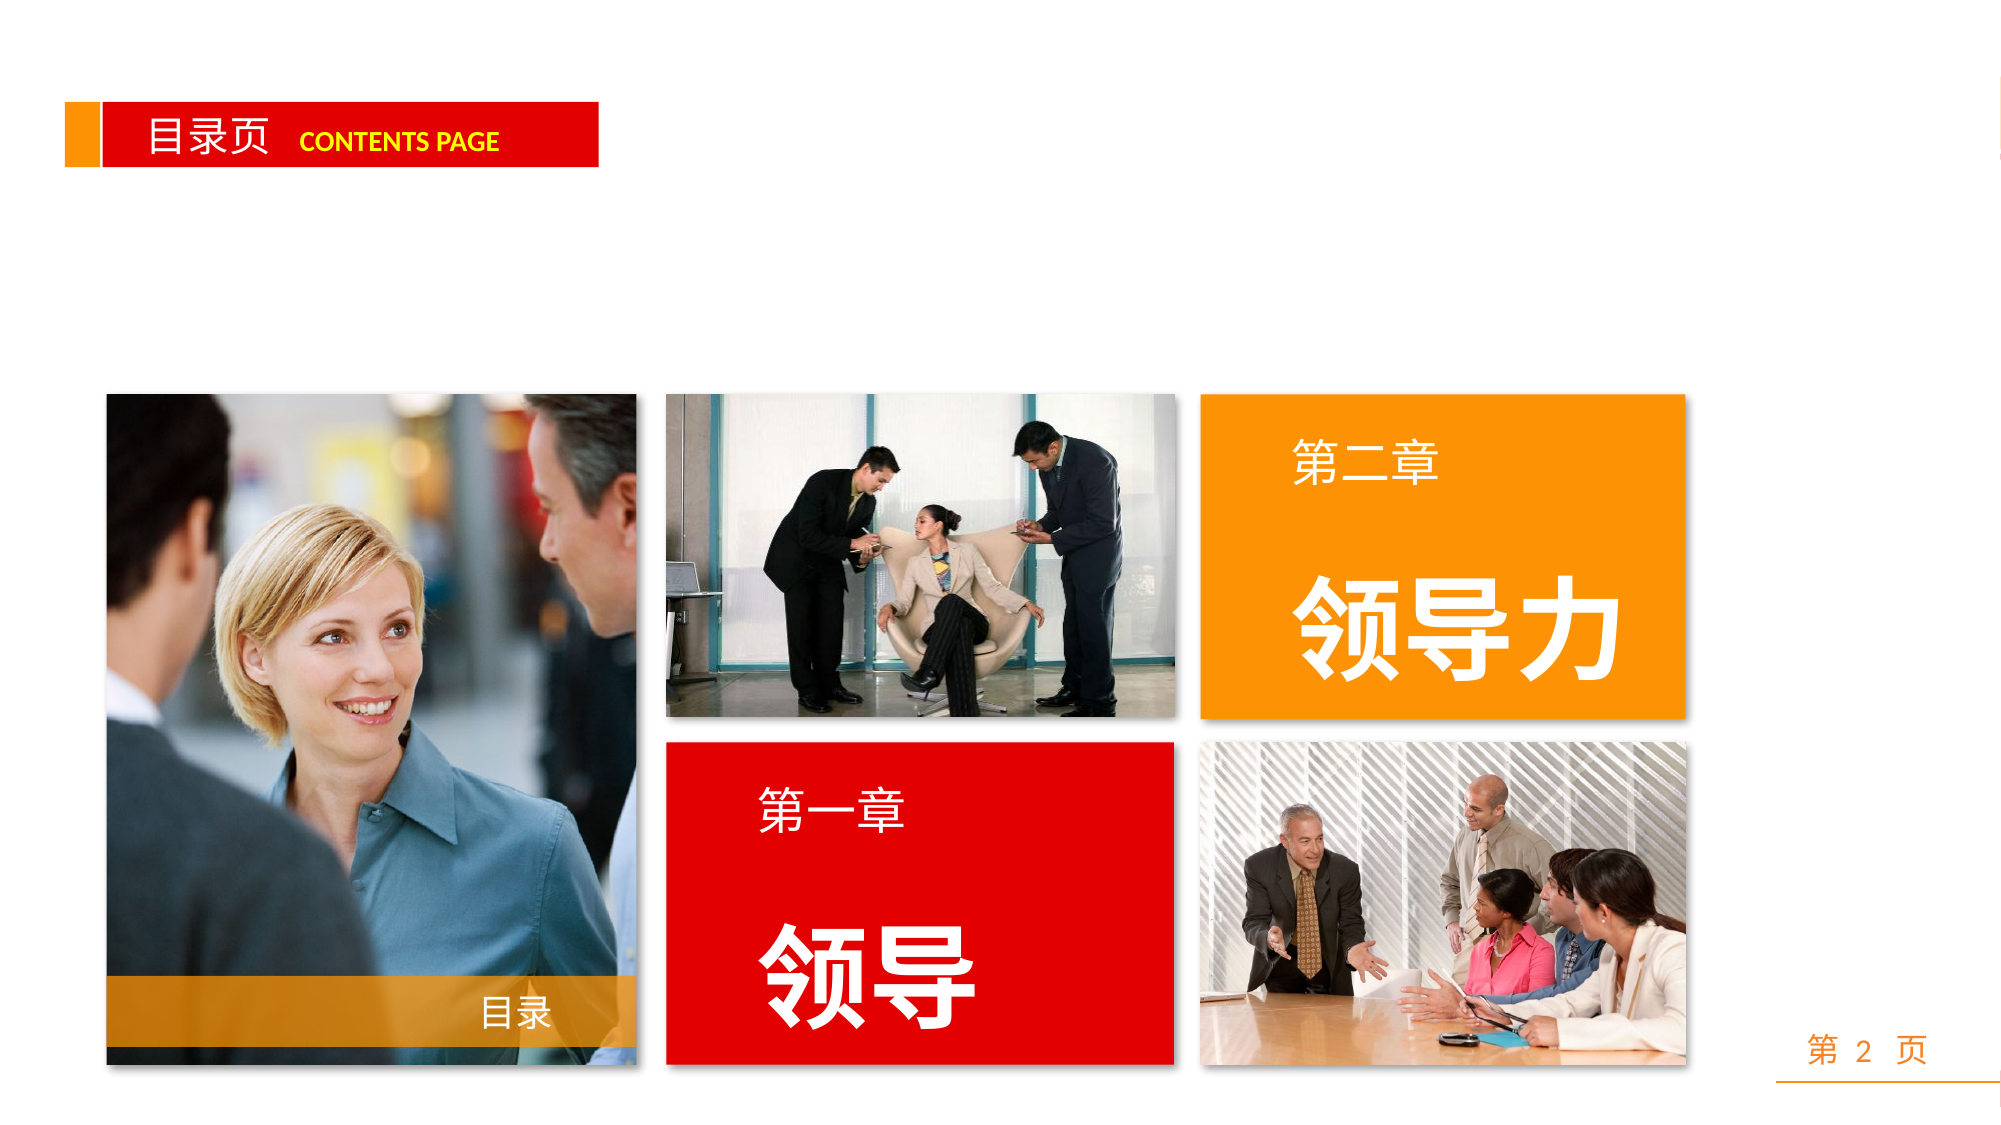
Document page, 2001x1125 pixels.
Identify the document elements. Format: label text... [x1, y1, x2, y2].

text_box 第一章 领导 [666, 742, 1174, 1065]
picture [1200, 742, 1686, 1065]
picture [666, 393, 1175, 717]
text_box 第二章 领导力 [1200, 394, 1686, 720]
picture [106, 393, 637, 1065]
